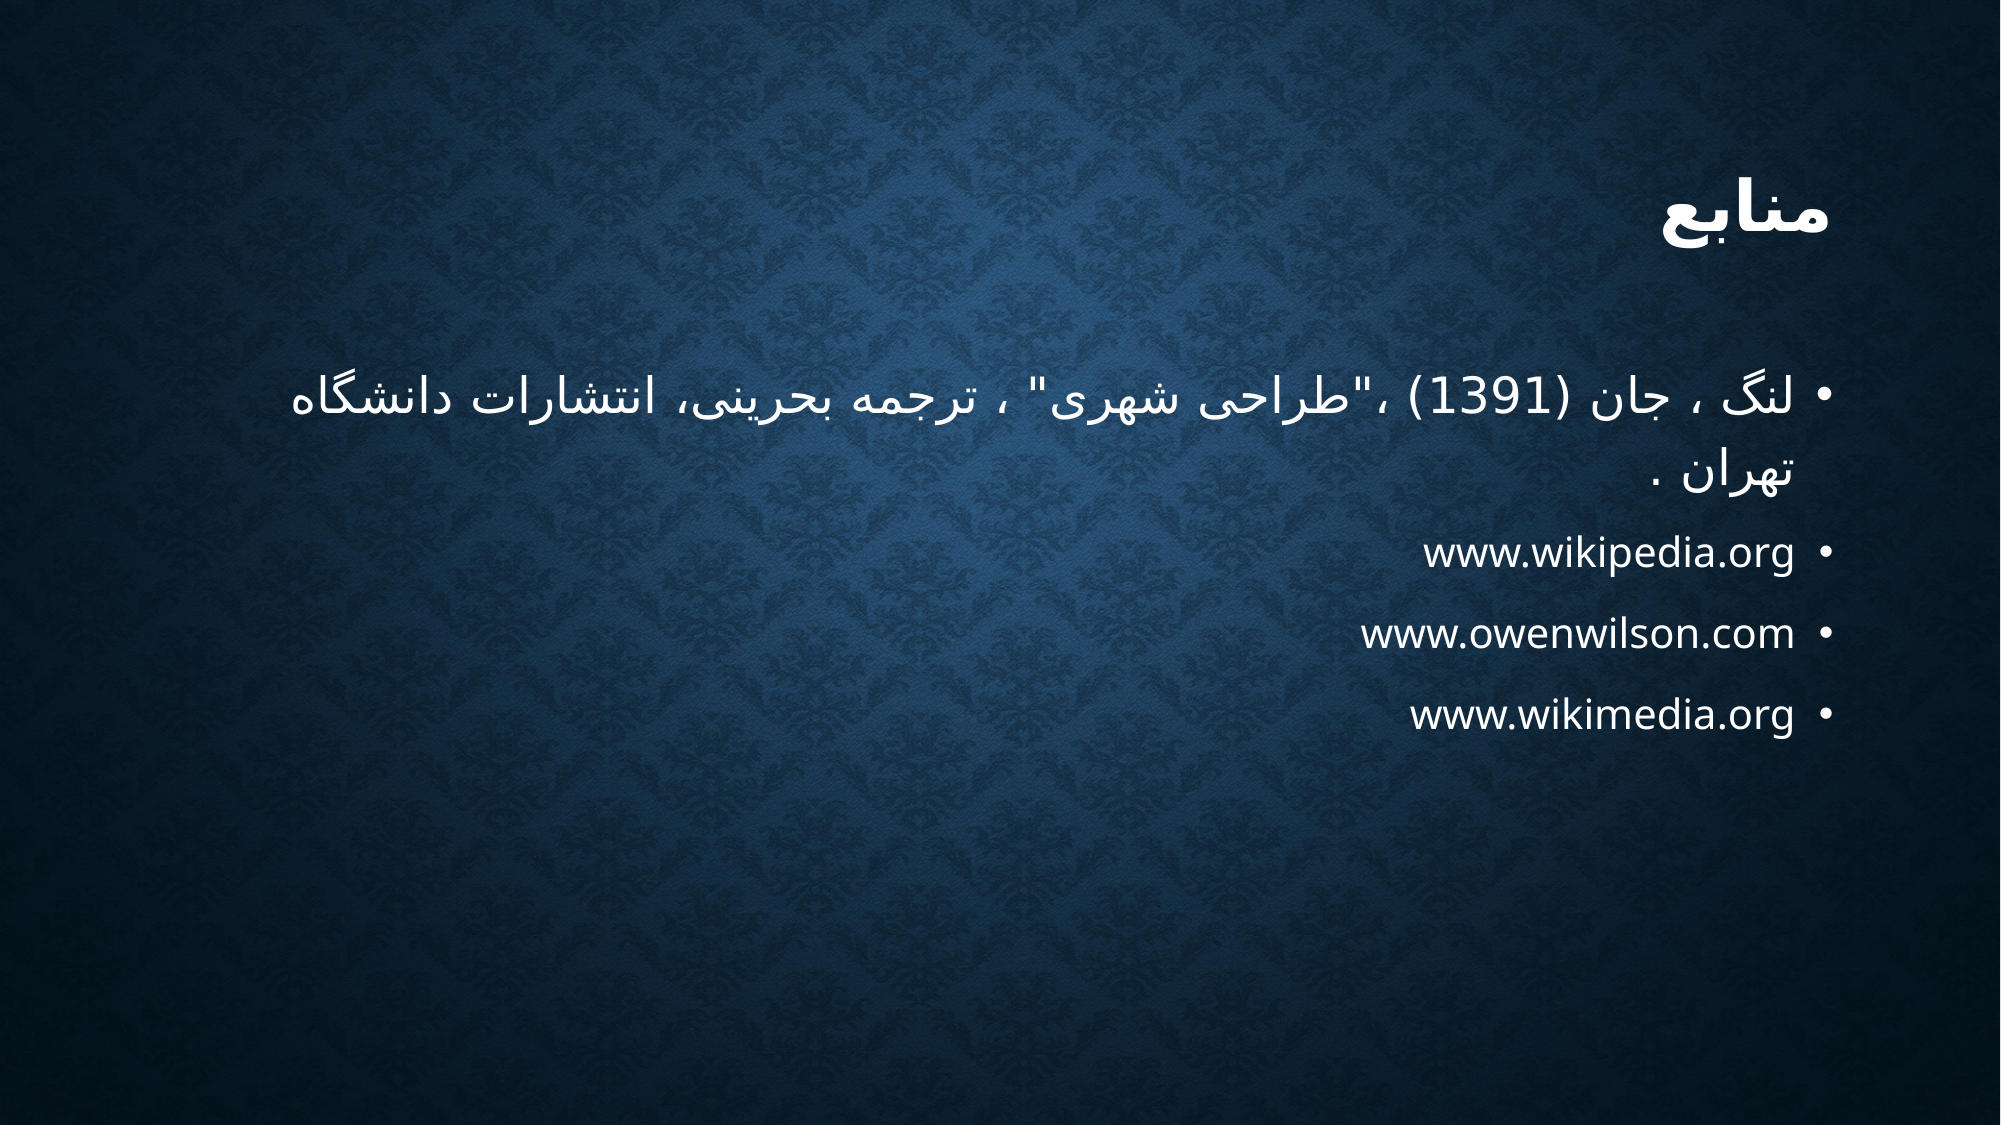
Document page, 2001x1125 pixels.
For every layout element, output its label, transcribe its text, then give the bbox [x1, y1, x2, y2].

title منابع [149, 99, 1849, 318]
list لنگ ، جان (1391) ،"طراحی شهری" ، ترجمه بحرینی، انتشارات دانشگاه تهران . www.wikipedia.org www.owenwilson.com www.wikimedia.org [149, 343, 1849, 950]
